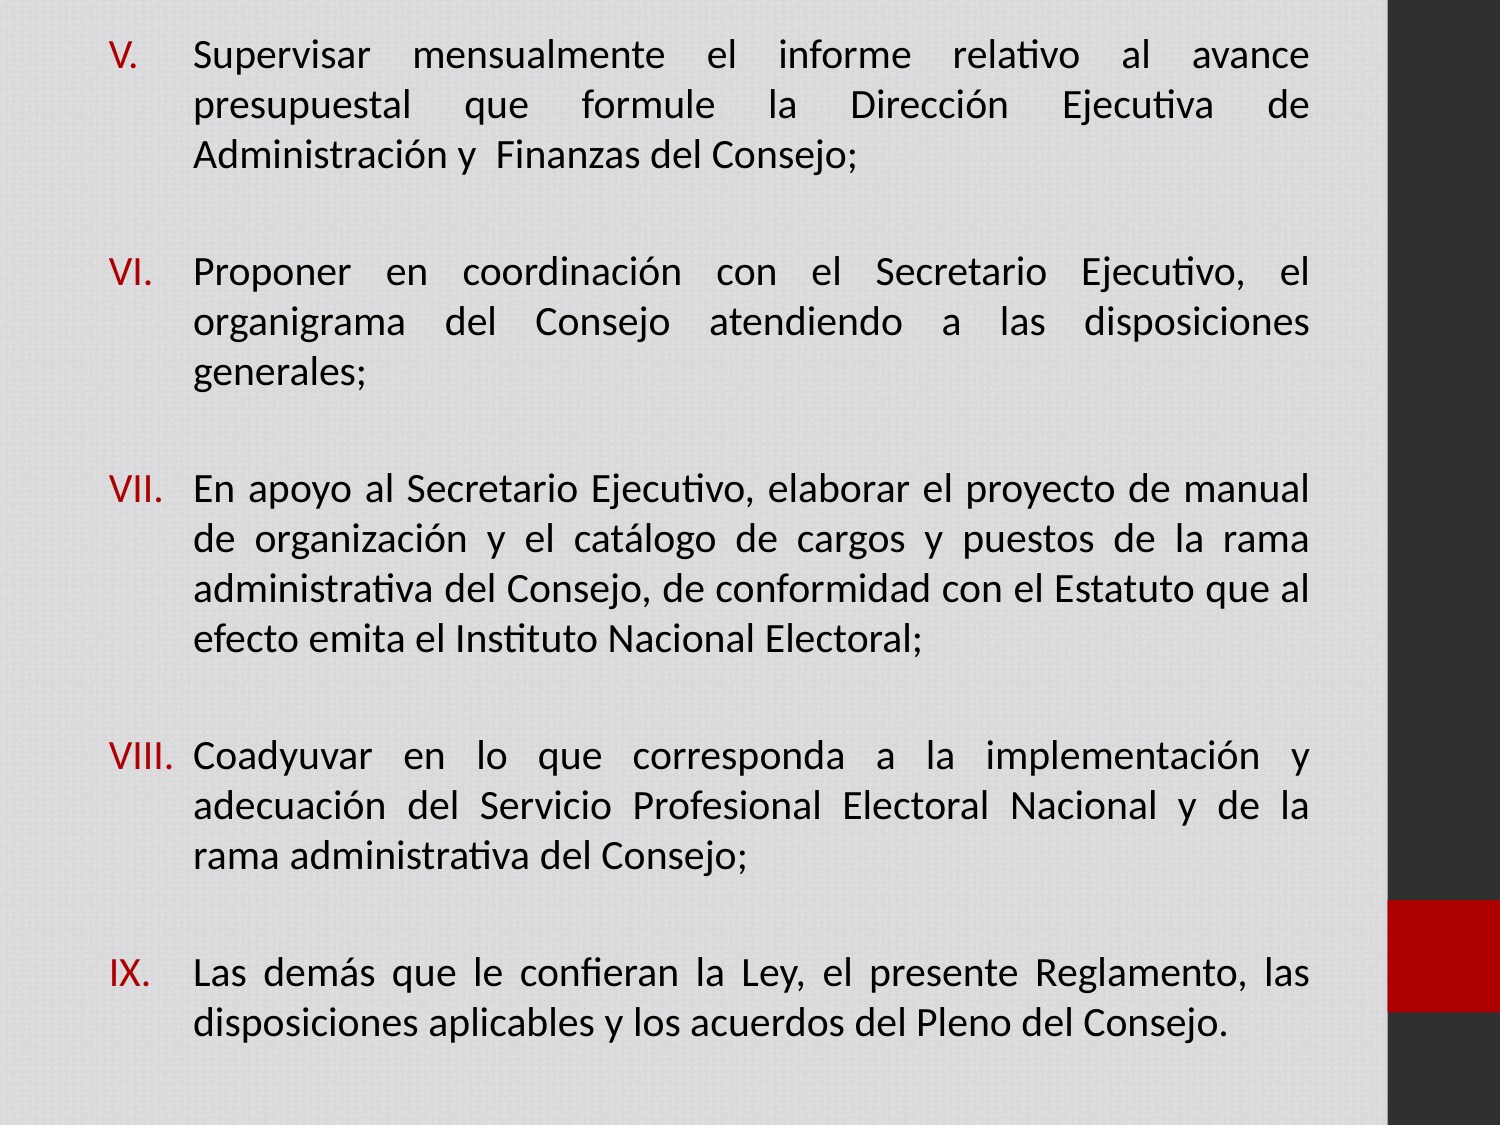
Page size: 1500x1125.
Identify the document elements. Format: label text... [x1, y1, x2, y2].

list Supervisar mensualmente el informe relativo al avance presupuestal que formule la Dirección Ejecutiva de Administración y Finanzas del Consejo; Proponer en coordinación con el Secretario Ejecutivo, el organigrama del Consejo atendiendo a las disposiciones generales; En apoyo al Secretario Ejecutivo, elaborar el proyecto de manual de organización y el catálogo de cargos y puestos de la rama administrativa del Consejo, de conformidad con el Estatuto que al efecto emita el Instituto Nacional Electoral; Coadyuvar en lo que corresponda a la implementación y adecuación del Servicio Profesional Electoral Nacional y de la rama administrativa del Consejo; Las demás que le confieran la Ley, el presente Reglamento, las disposiciones aplicables y los acuerdos del Pleno del Consejo. [75, 19, 1325, 1125]
